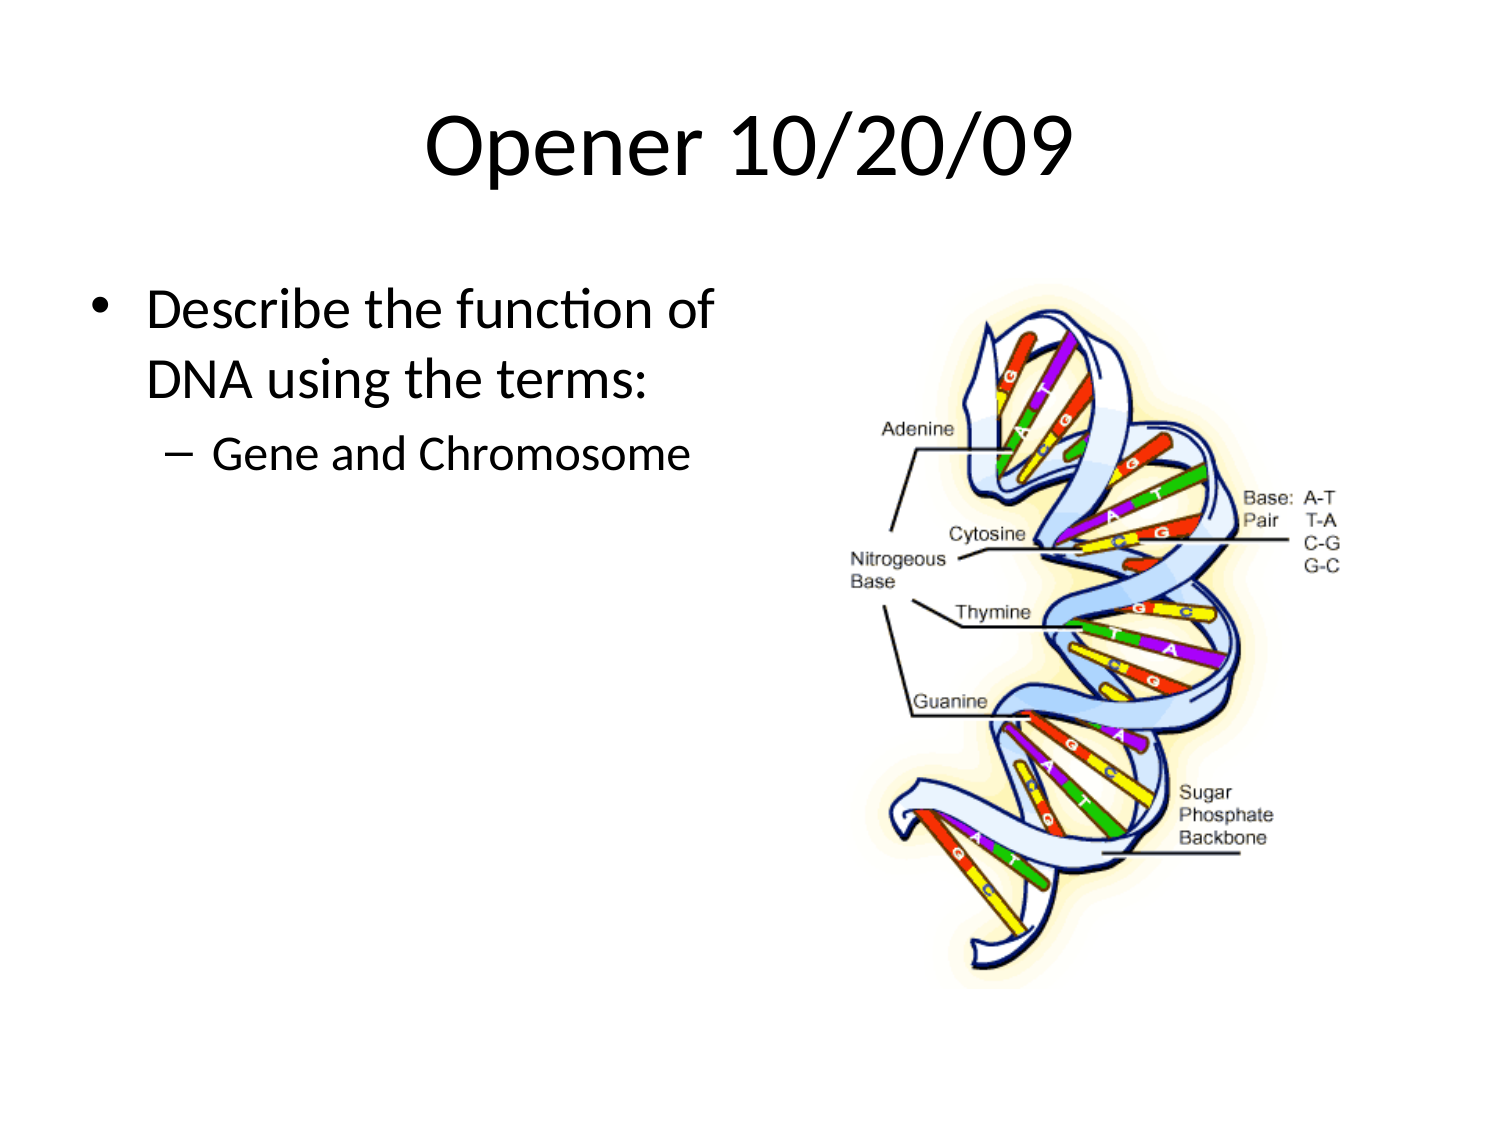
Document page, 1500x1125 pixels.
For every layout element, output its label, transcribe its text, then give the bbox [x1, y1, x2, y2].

list Describe the function of DNA using the terms: Gene and Chromosome [74, 262, 738, 1006]
title Opener 10/20/09 [74, 44, 1426, 233]
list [816, 278, 1371, 989]
